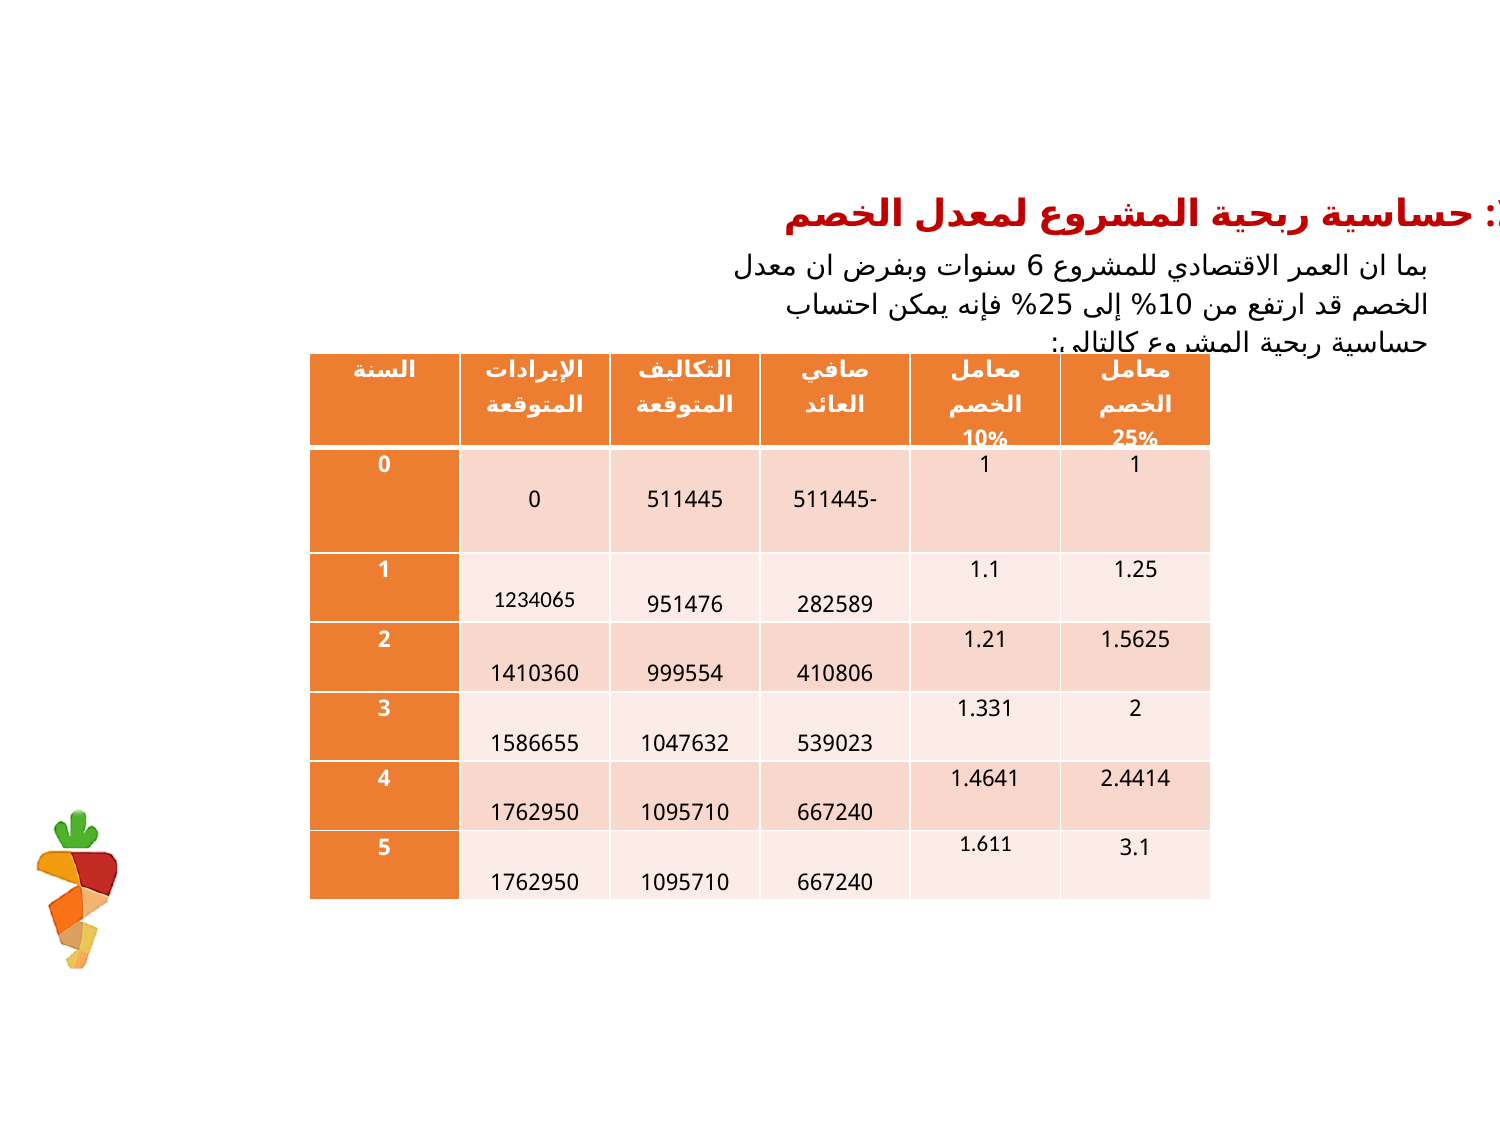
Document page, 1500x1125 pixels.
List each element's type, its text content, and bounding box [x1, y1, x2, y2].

table_cell 410806 [761, 623, 909, 691]
table_cell 1 [1061, 450, 1210, 552]
table_cell 4 [310, 762, 459, 830]
table_cell 511445 [611, 450, 759, 552]
table_cell 1095710 [611, 831, 759, 899]
table_cell 1.21 [911, 623, 1060, 691]
table_cell 2 [310, 623, 459, 691]
table_cell 1234065 [461, 554, 609, 621]
table_cell 0 [310, 450, 459, 552]
table_cell 1.4641 [911, 762, 1060, 830]
table_cell 0 [461, 450, 609, 552]
table_cell 1.5625 [1061, 623, 1210, 691]
table_cell 2.4414 [1061, 762, 1210, 830]
table_cell 1762950 [461, 831, 609, 899]
table_cell 3.1 [1061, 831, 1210, 899]
table_cell 1047632 [611, 693, 759, 760]
table_cell 1.1 [911, 554, 1060, 621]
table_header الإيرادات المتوقعة [461, 354, 609, 445]
table_cell 539023 [761, 693, 909, 760]
table_cell 1586655 [461, 693, 609, 760]
table_cell 282589 [761, 554, 909, 621]
table_cell 667240 [761, 762, 909, 830]
table_cell 951476 [611, 554, 759, 621]
table_header صافي العائد [761, 354, 909, 445]
table_cell 1 [310, 554, 459, 621]
table_cell 1 [911, 450, 1060, 552]
picture [31, 807, 122, 969]
table_cell 5 [310, 831, 459, 899]
table_cell 3 [310, 693, 459, 760]
table_cell 667240 [761, 831, 909, 899]
text_box أولا: حساسية ربحية المشروع لمعدل الخصم [769, 174, 1500, 242]
table_cell 1.611 [911, 831, 1060, 899]
table_header معامل الخصم 25% [1061, 354, 1210, 445]
table_cell 999554 [611, 623, 759, 691]
table_header التكاليف المتوقعة [611, 354, 759, 445]
table_cell 1095710 [611, 762, 759, 830]
table_header معامل الخصم 10% [911, 354, 1060, 445]
table_header السنة [310, 354, 459, 445]
table_cell 2 [1061, 693, 1210, 760]
table_cell -511445 [761, 450, 909, 552]
text_box بما ان العمر الاقتصادي للمشروع 6 سنوات وبفرض ان معدل الخصم قد ارتفع من 10% إلى 25% فإنه يمكن احتساب حساسية ربحية المشروع كالتالي: [693, 234, 1444, 366]
table_cell 1410360 [461, 623, 609, 691]
table_cell 1.25 [1061, 554, 1210, 621]
table_cell 1.331 [911, 693, 1060, 760]
table_cell 1762950 [461, 762, 609, 830]
